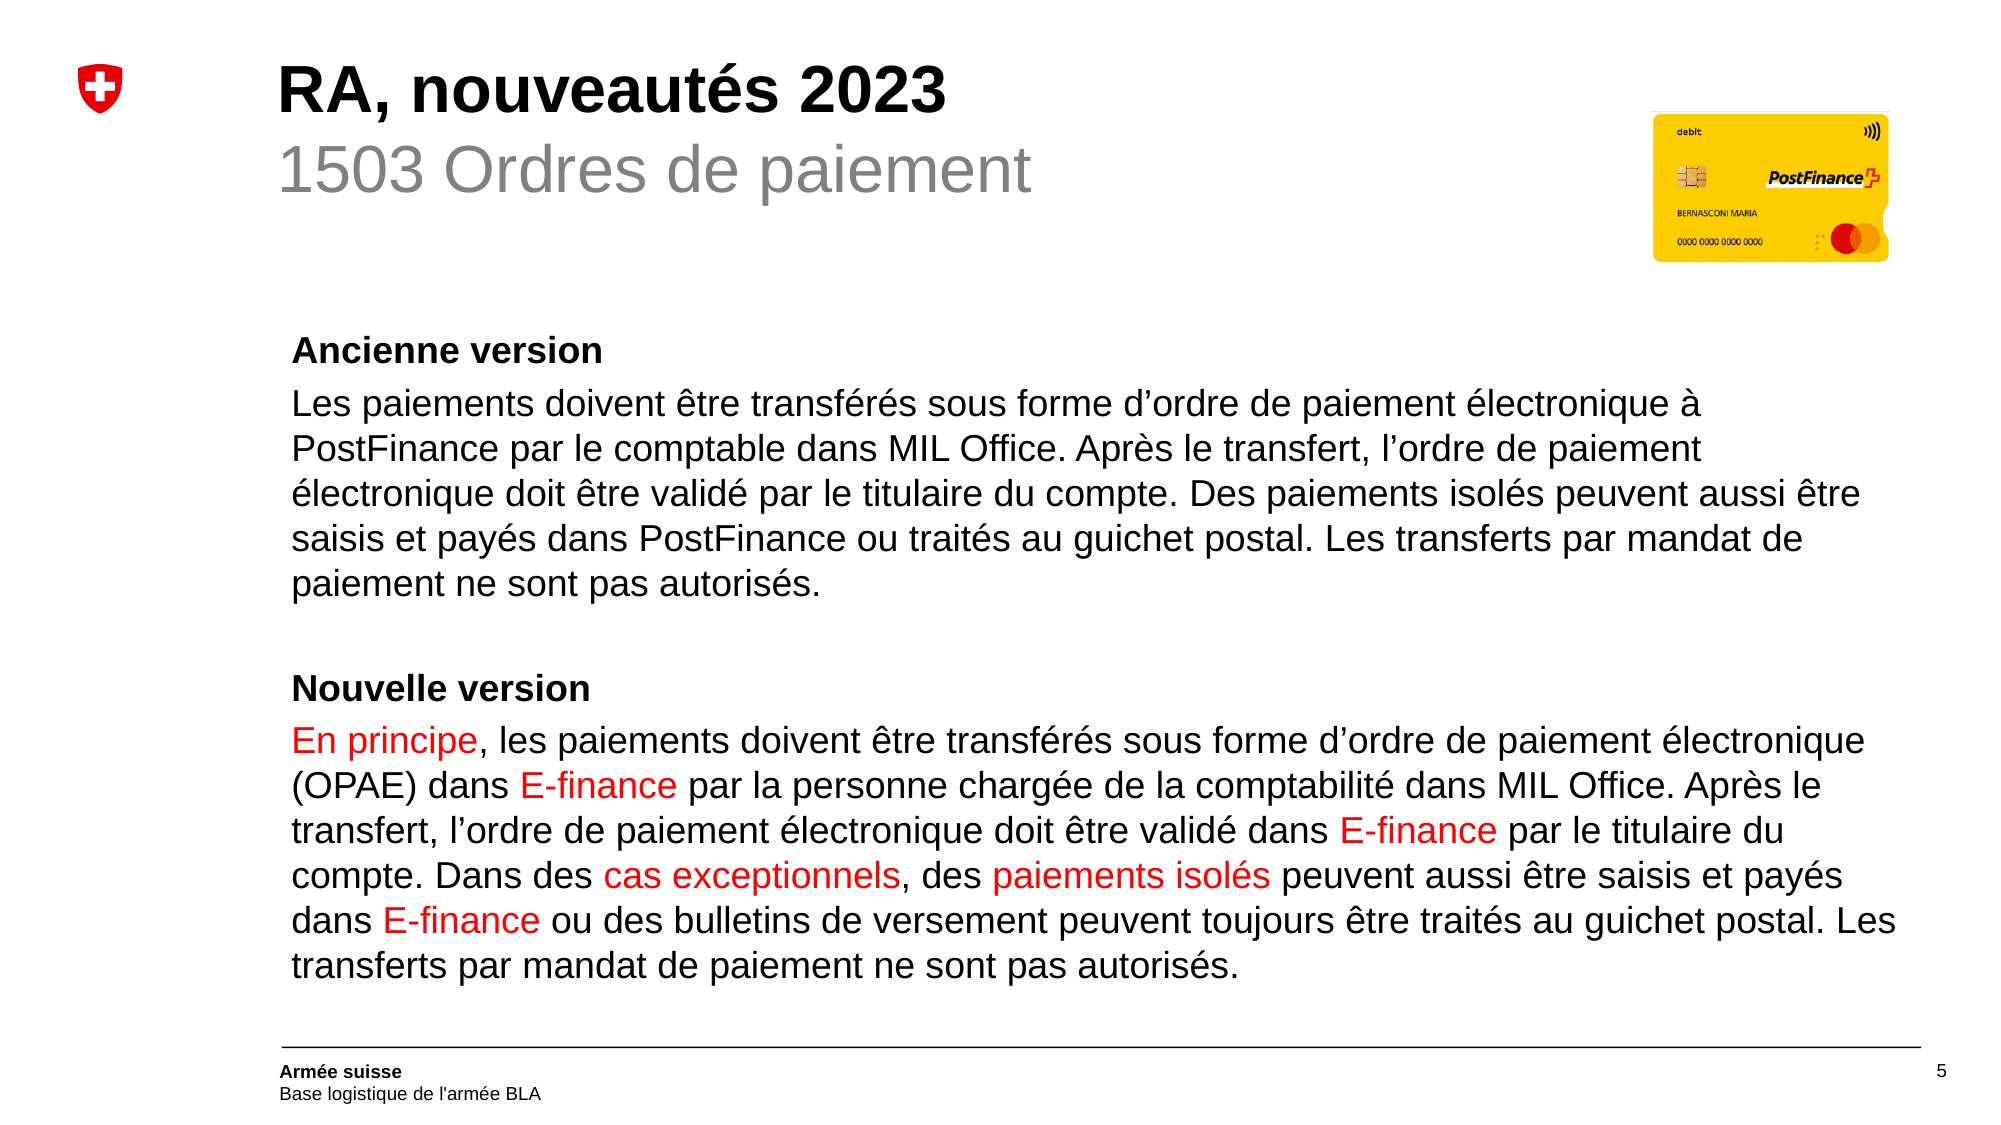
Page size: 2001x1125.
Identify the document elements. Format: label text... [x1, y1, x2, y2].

list Ancienne version Les paiements doivent être transférés sous forme d’ordre de paiement électronique à PostFinance par le comptable dans MIL Office. Après le transfert, l’ordre de paiement électronique doit être validé par le titulaire du compte. Des paiements isolés peuvent aussi être saisis et payés dans PostFinance ou traités au guichet postal. Les transferts par mandat de paiement ne sont pas autorisés. Nouvelle version En principe, les paiements doivent être transférés sous forme d’ordre de paiement électronique (OPAE) dans E-finance par la personne chargée de la comptabilité dans MIL Office. Après le transfert, l’ordre de paiement électronique doit être validé dans E-finance par le titulaire du compte. Dans des cas exceptionnels, des paiements isolés peuvent aussi être saisis et payés dans E-finance ou des bulletins de versement peuvent toujours être traités au guichet postal. Les transferts par mandat de paiement ne sont pas autorisés. [290, 326, 1910, 1000]
title RA, nouveautés 2023 1503 Ordres de paiement [277, 45, 1910, 209]
picture [1651, 101, 1910, 277]
picture [78, 64, 123, 115]
